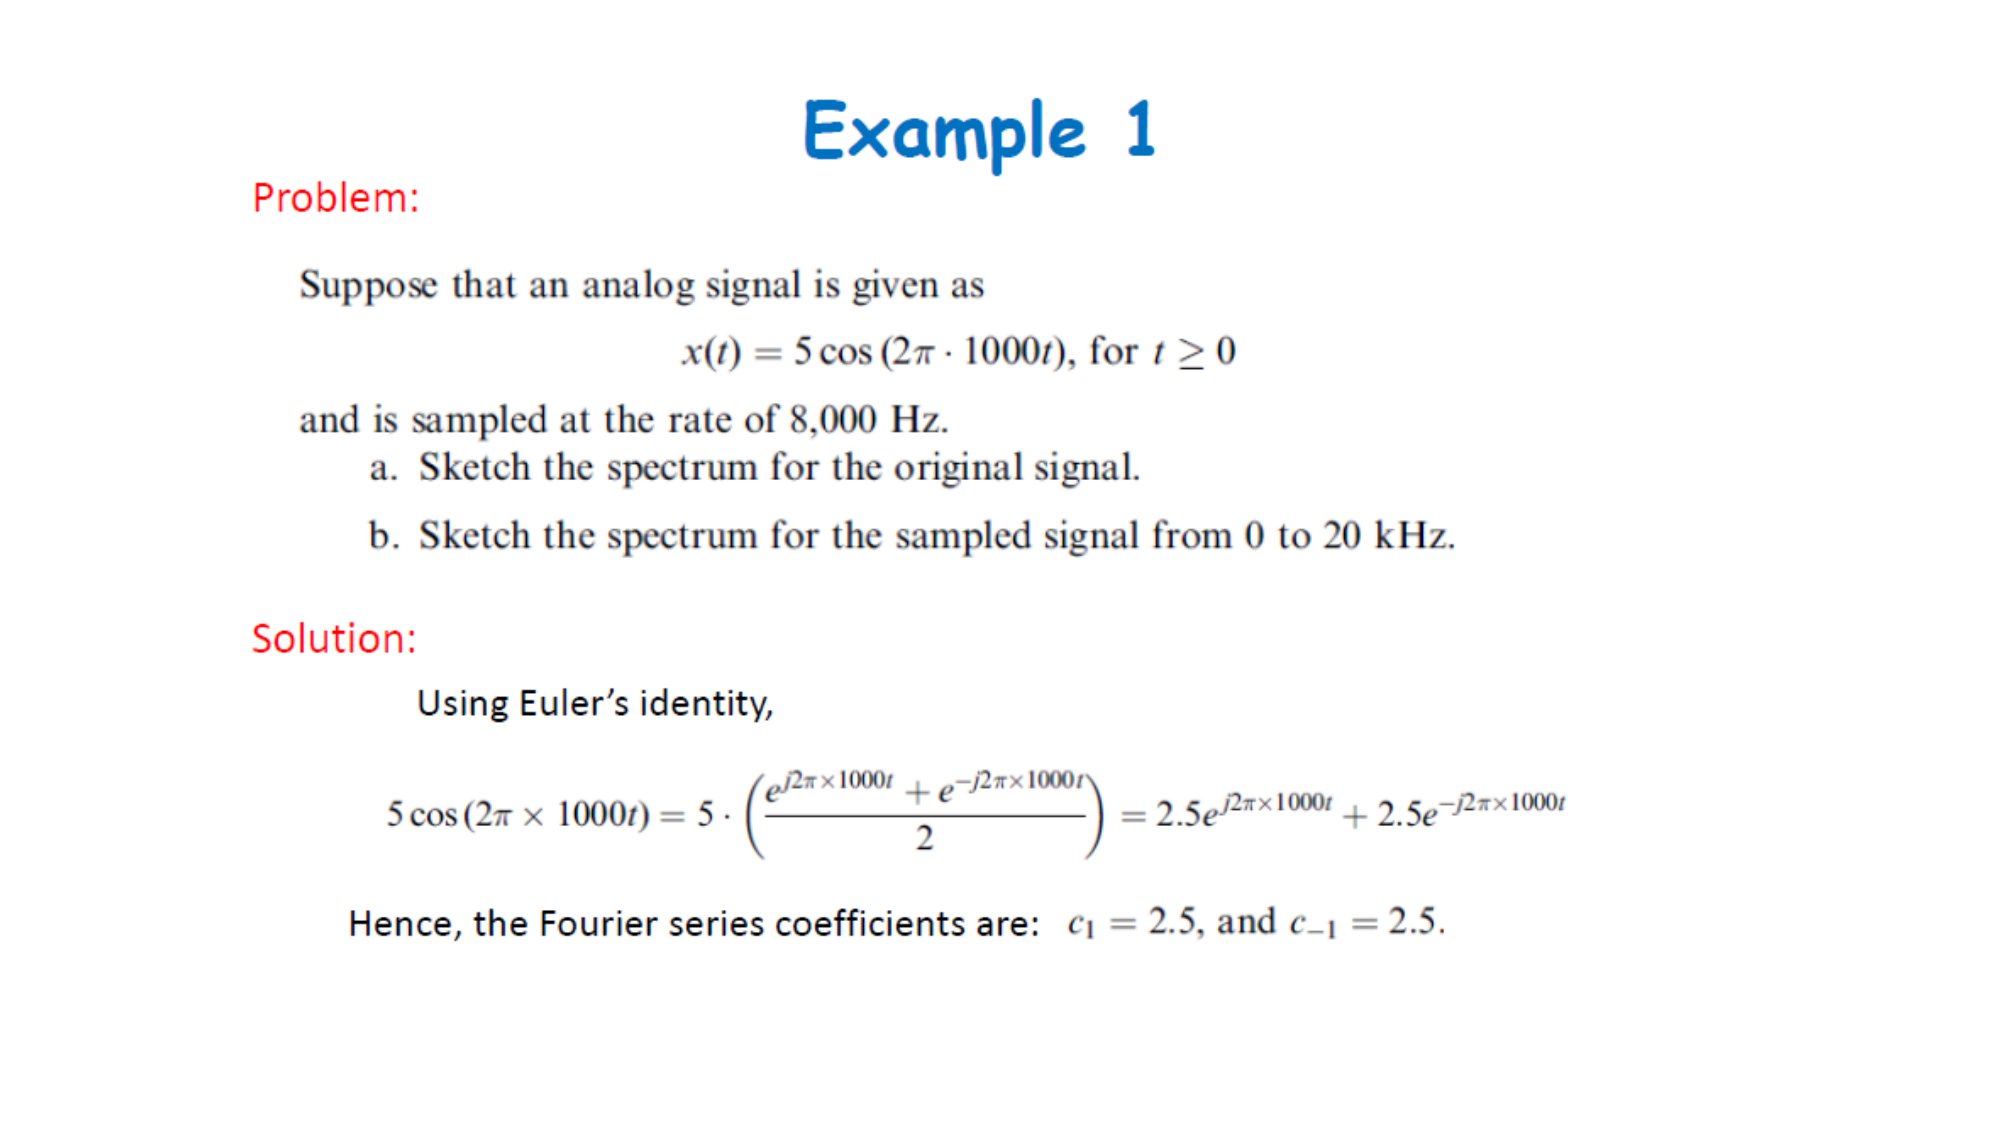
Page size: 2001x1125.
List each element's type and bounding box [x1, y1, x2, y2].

picture [242, 73, 1649, 982]
